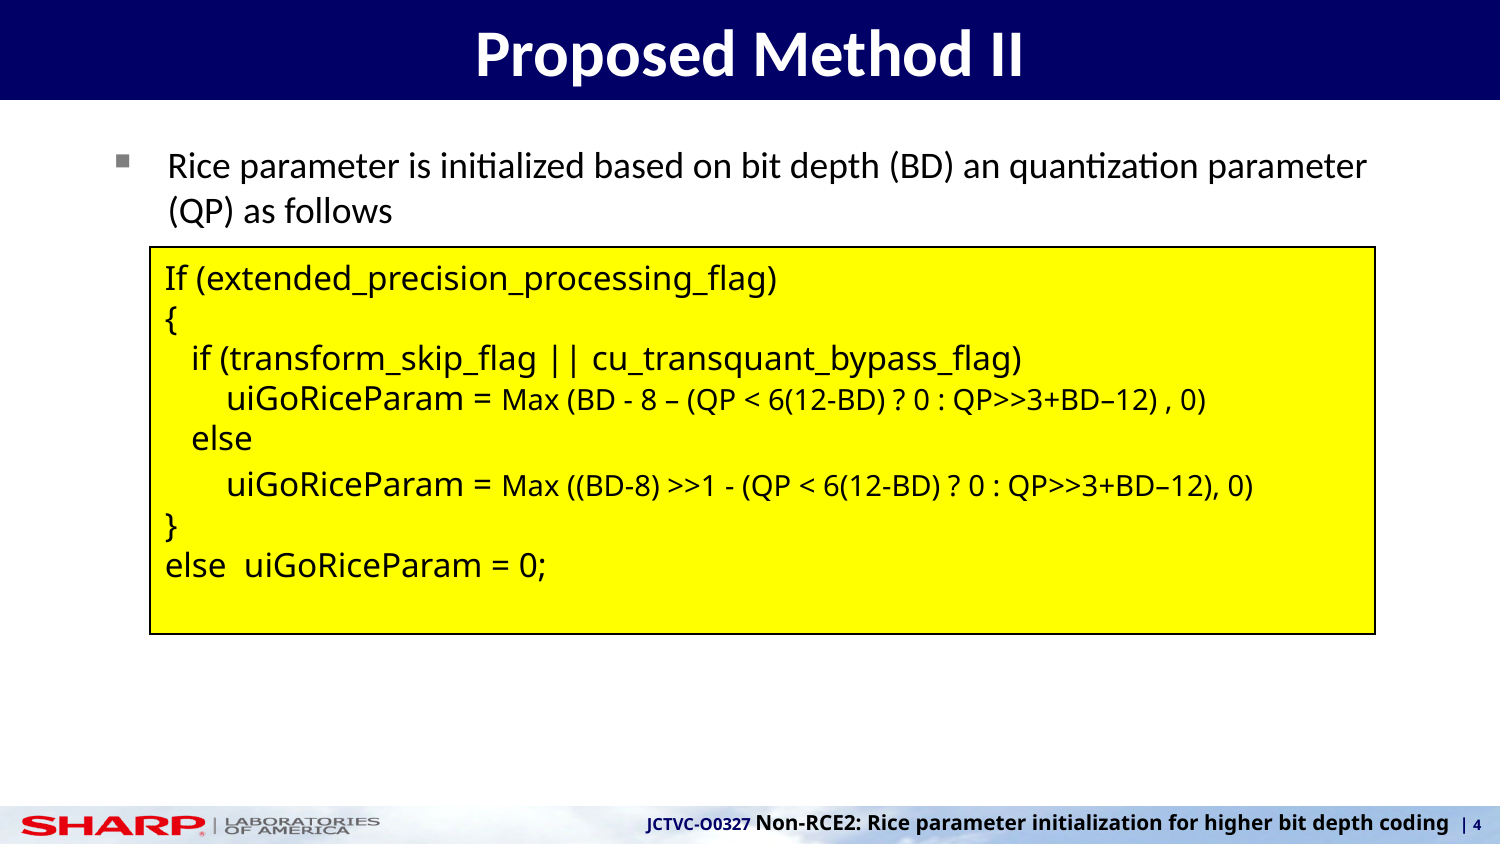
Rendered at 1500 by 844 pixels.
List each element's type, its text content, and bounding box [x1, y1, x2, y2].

title Proposed Method II [16, 0, 1484, 101]
picture [0, 806, 1500, 844]
text_box If (extended_precision_processing_flag) { if (transform_skip_flag || cu_transquant_bypass_flag) uiGoRiceParam = Max (BD - 8 – (QP < 6(12-BD) ? 0 : QP>>3+BD–12) , 0) else uiGoRiceParam = Max ((BD-8) >>1 - (QP < 6(12-BD) ? 0 : QP>>3+BD–12), 0) } else uiGoRiceParam = 0; [150, 246, 1375, 635]
list Rice parameter is initialized based on bit depth (BD) an quantization parameter (QP) as follows [99, 134, 1438, 685]
